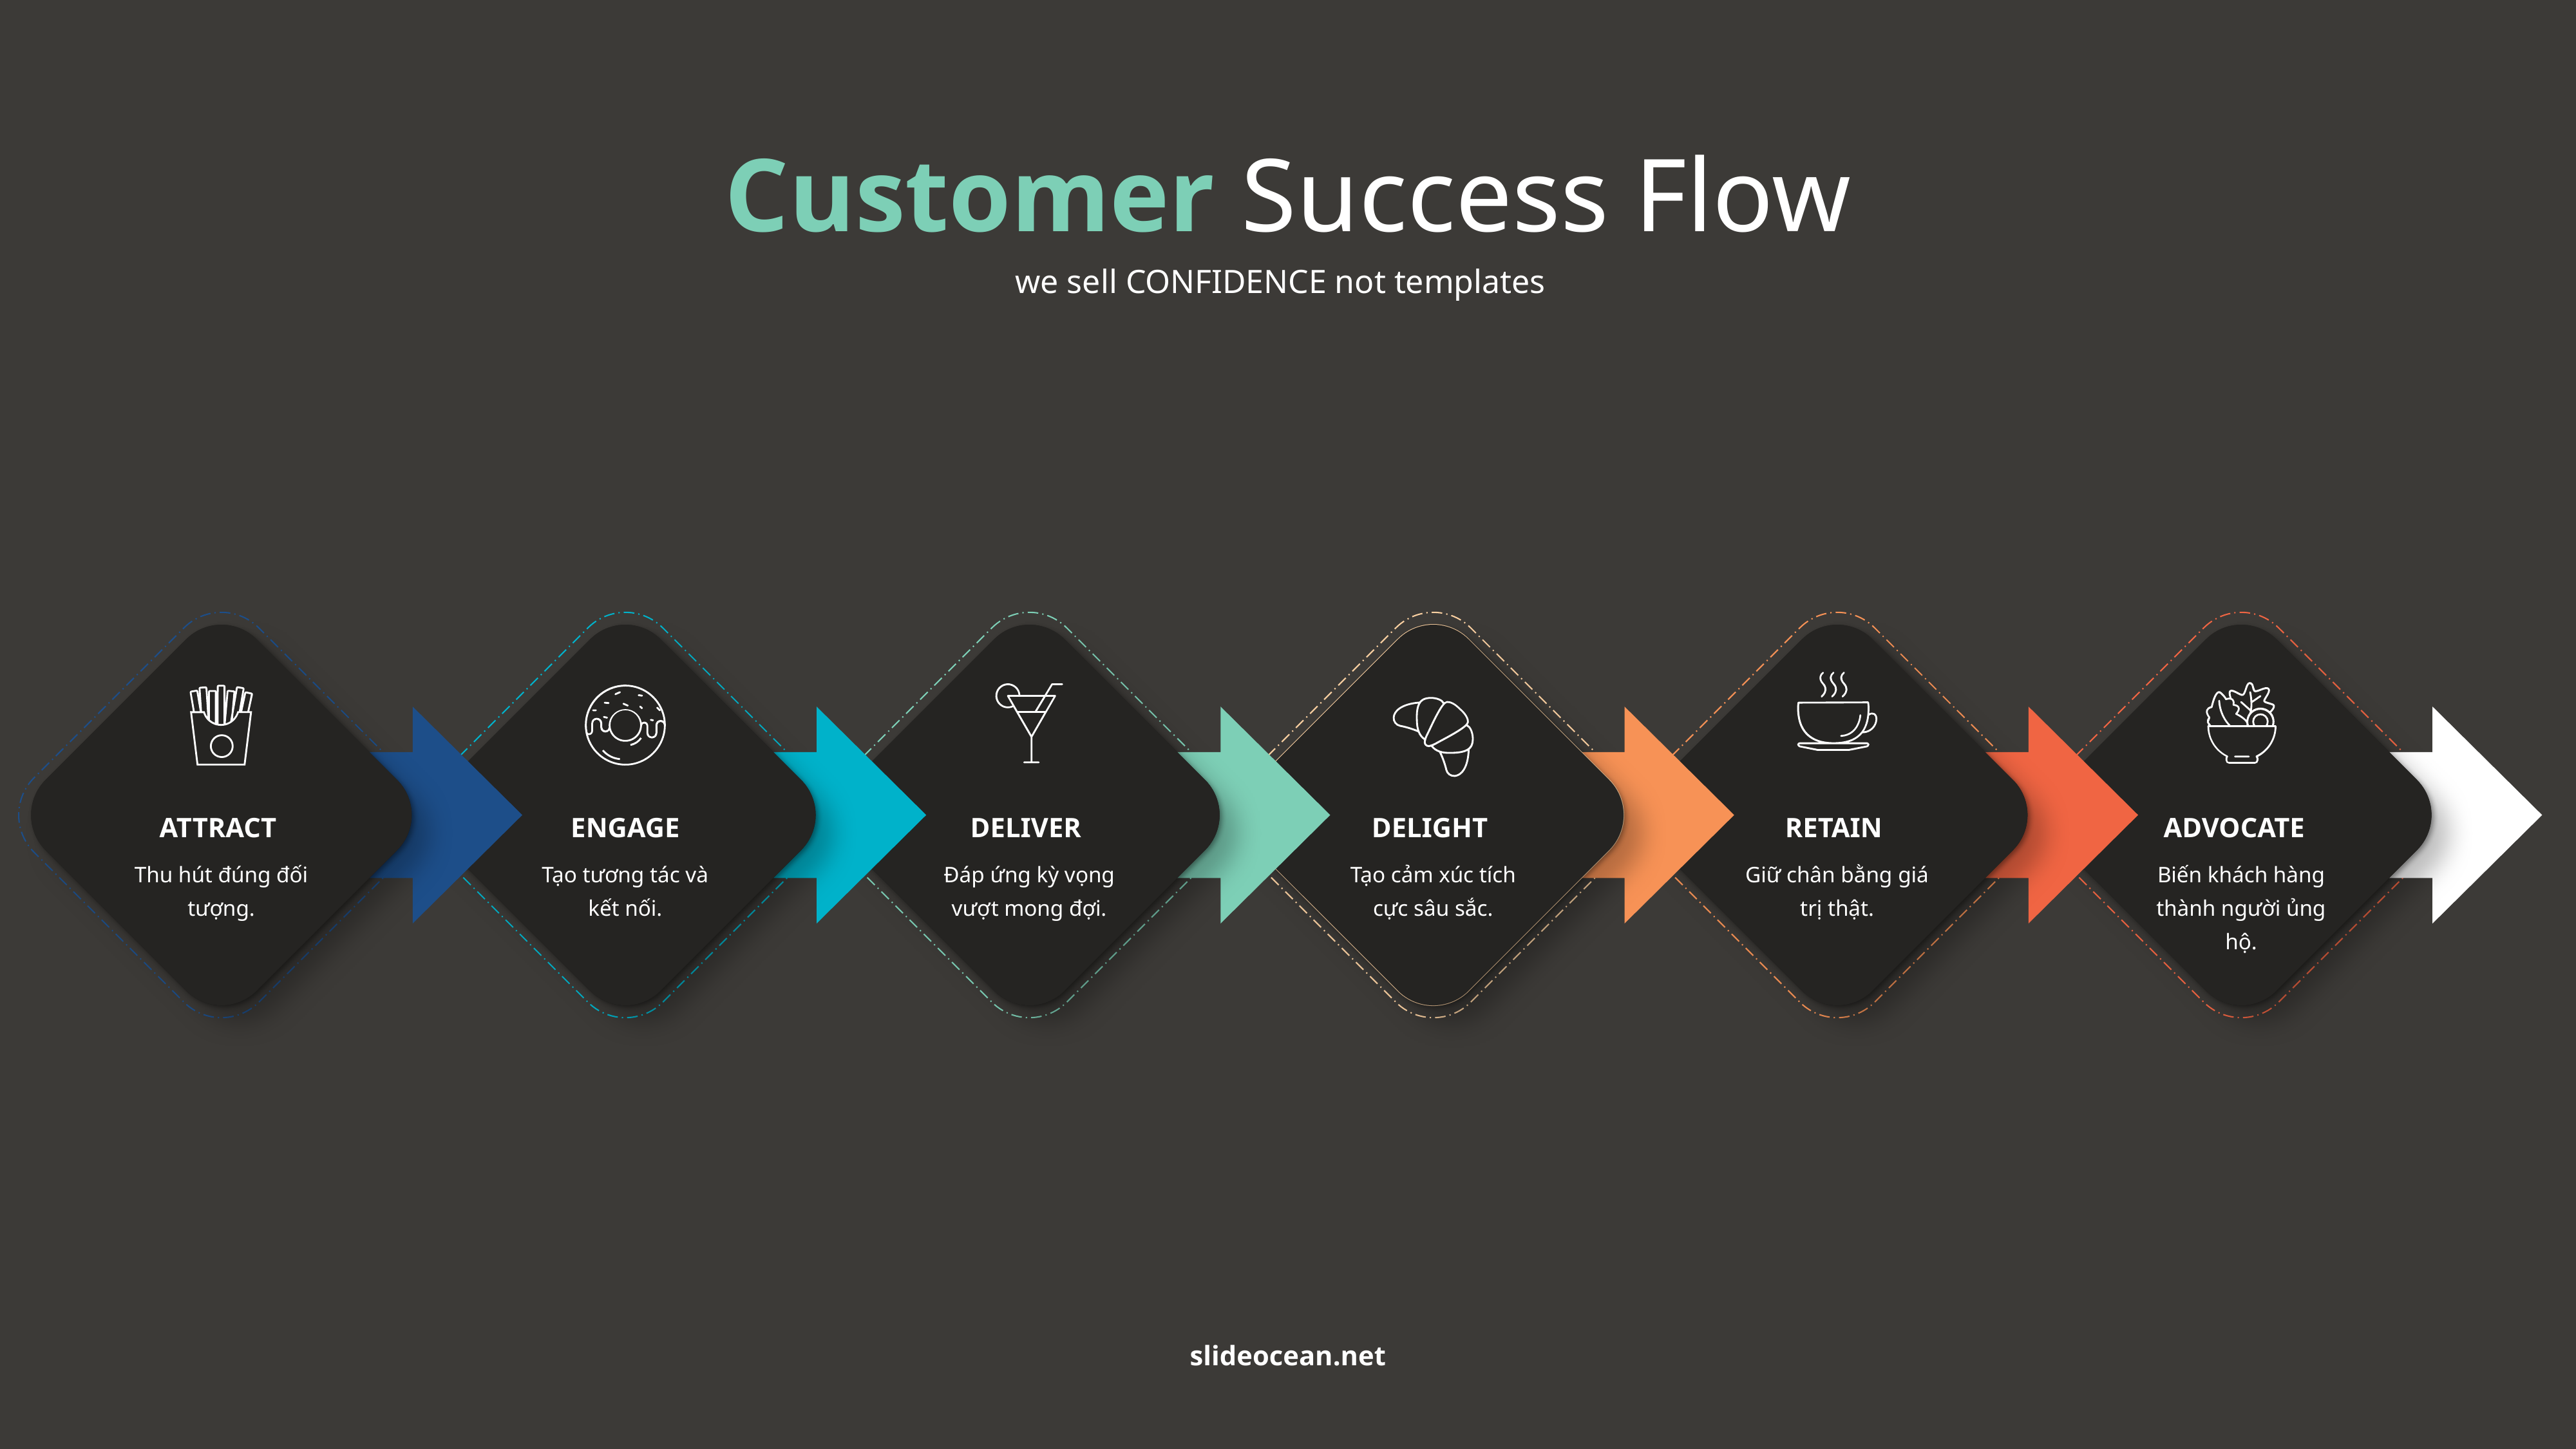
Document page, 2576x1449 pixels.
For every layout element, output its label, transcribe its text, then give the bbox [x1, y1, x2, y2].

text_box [930, 793, 1128, 927]
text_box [2139, 656, 2543, 974]
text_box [1334, 793, 1533, 927]
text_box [2152, 793, 2331, 960]
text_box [522, 665, 775, 965]
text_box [526, 793, 724, 927]
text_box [1734, 665, 1987, 965]
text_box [1331, 656, 1734, 974]
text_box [1734, 656, 2139, 974]
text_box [927, 665, 1179, 965]
text_box we sell CONFIDENCE not templates [1005, 257, 1556, 305]
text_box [62, 656, 522, 974]
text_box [122, 793, 321, 927]
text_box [1331, 665, 1583, 965]
text_box Customer Success Flow [715, 126, 1861, 257]
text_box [72, 665, 371, 965]
text_box slideocean.net [1180, 1334, 1396, 1376]
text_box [522, 656, 927, 974]
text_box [2139, 665, 2391, 965]
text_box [1738, 793, 1937, 927]
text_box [927, 656, 1331, 974]
